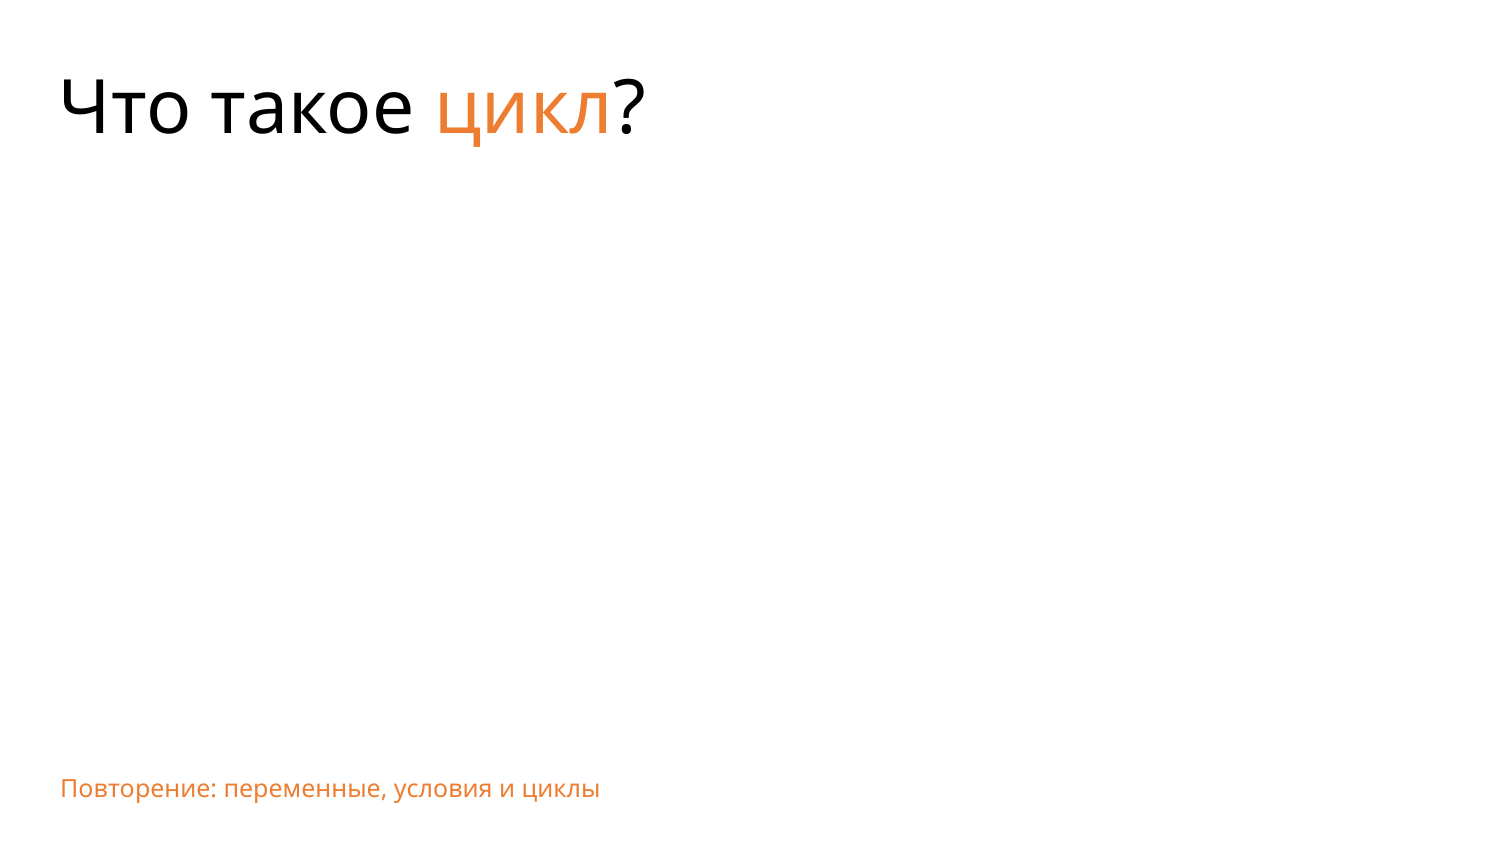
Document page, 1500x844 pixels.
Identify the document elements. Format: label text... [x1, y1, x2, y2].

subtitle Повторение: переменные, условия и циклы [60, 767, 1233, 813]
text_box Что такое цикл? [59, 59, 1247, 171]
